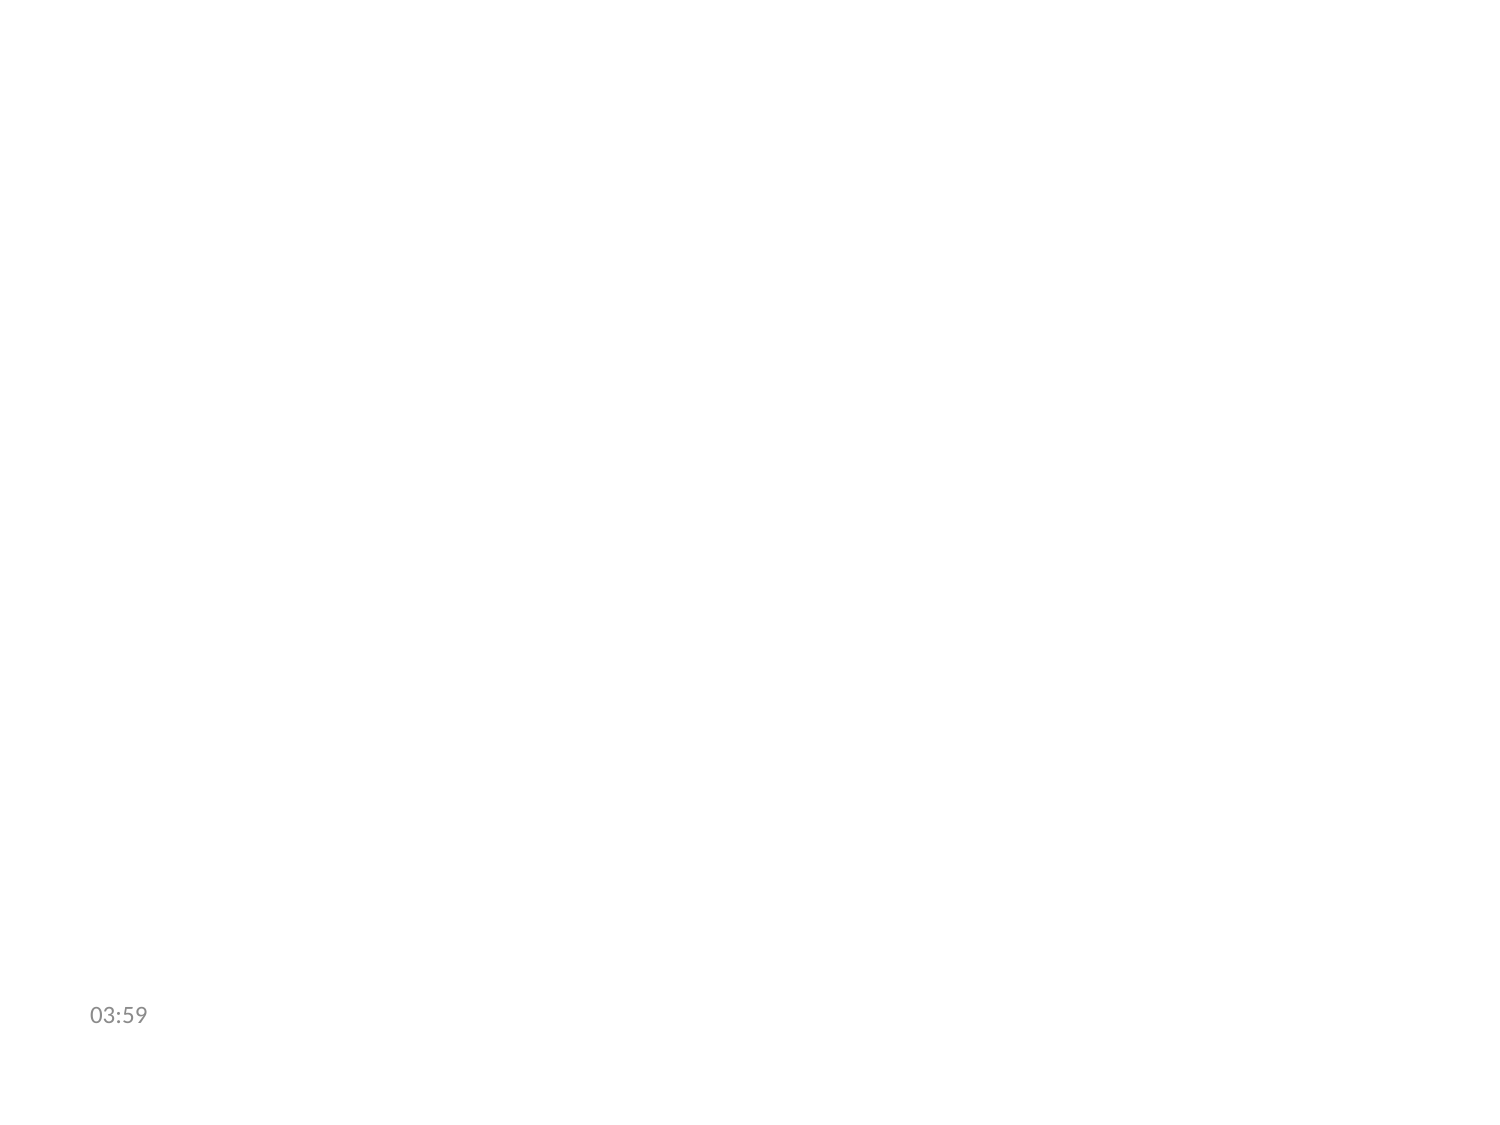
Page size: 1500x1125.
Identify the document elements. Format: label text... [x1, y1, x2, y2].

text_box 15:35 [75, 983, 425, 1044]
